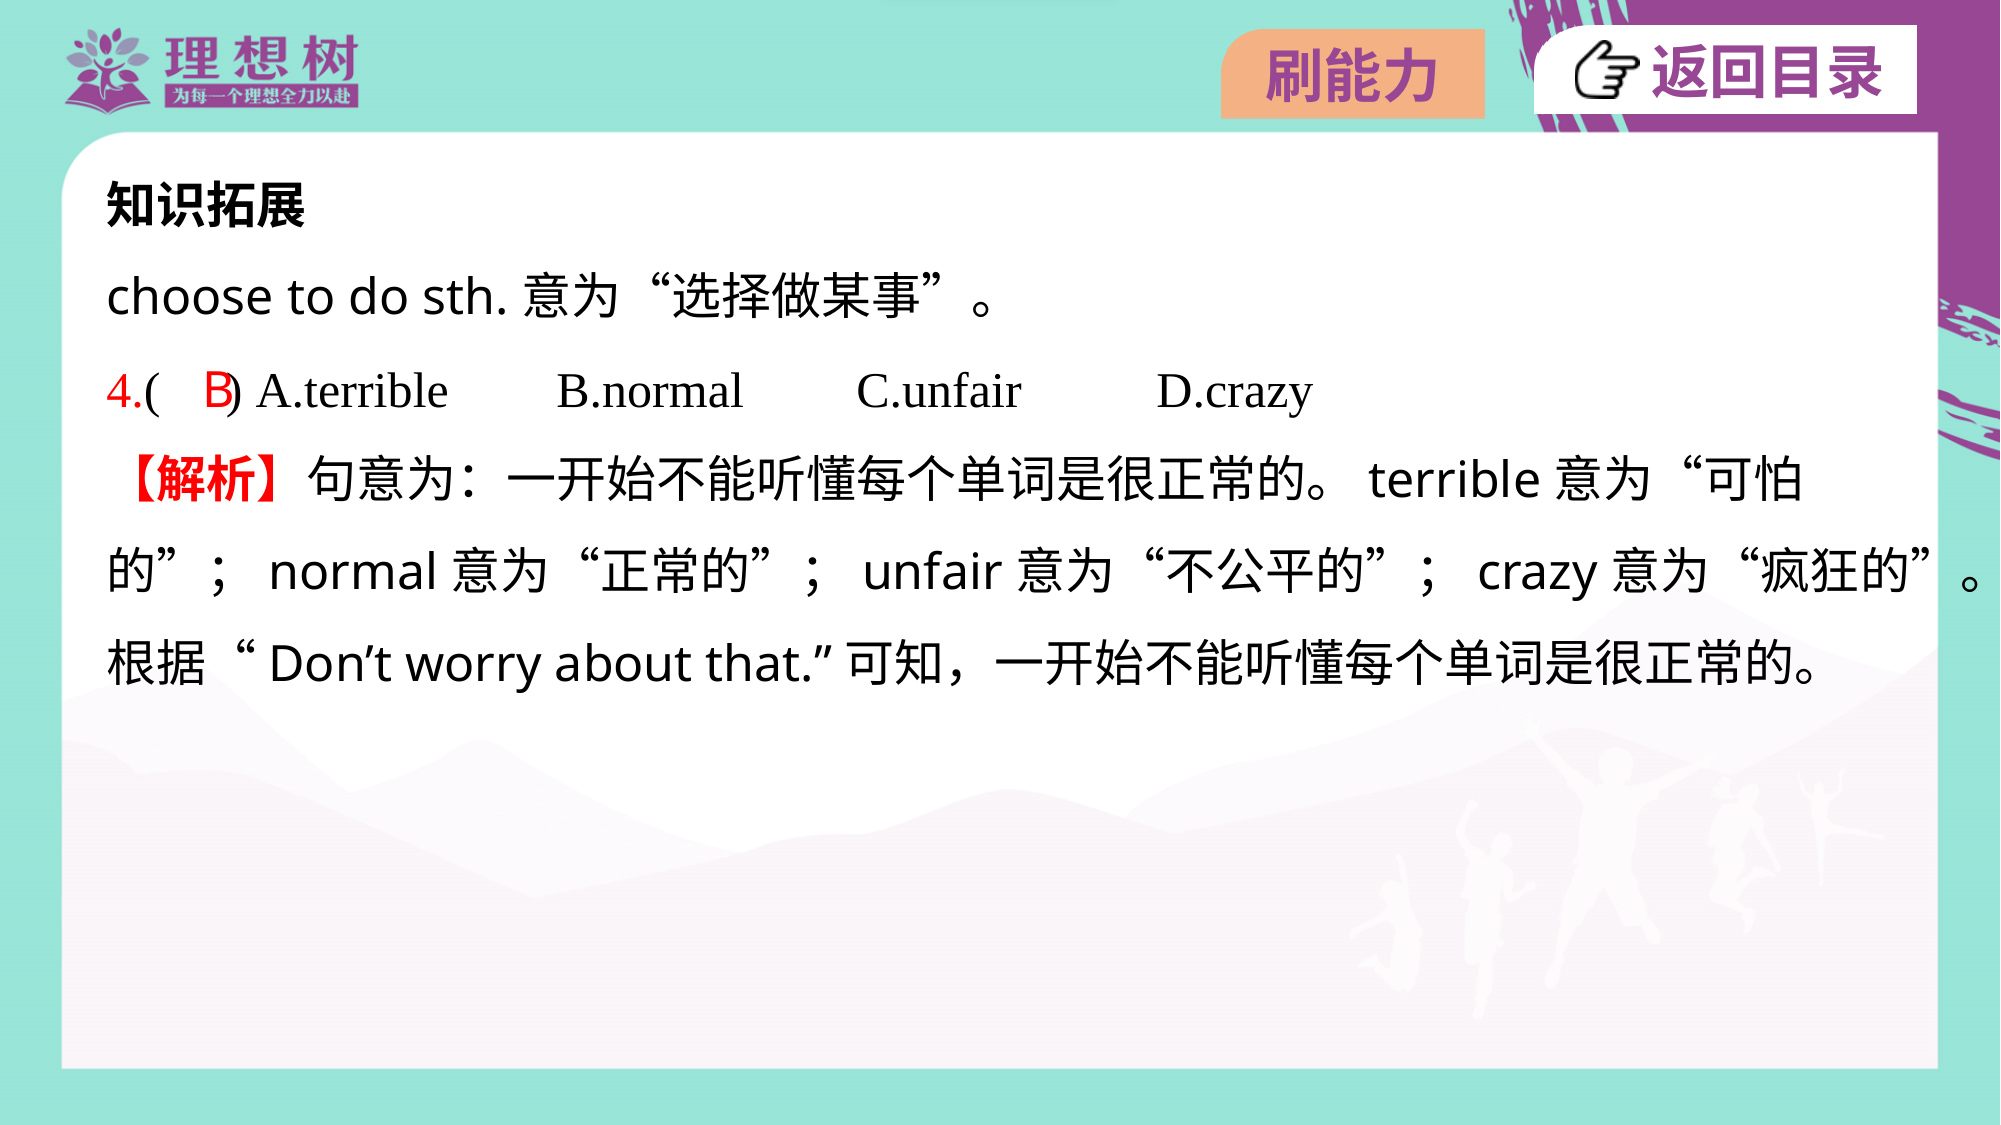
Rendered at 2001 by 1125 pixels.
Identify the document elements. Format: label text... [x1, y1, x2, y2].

text_box 【解析】句意为：一开始不能听懂每个单词是很正常的。terrible意为“可怕 的”；normal意为“正常的”；unfair意为“不公平的”；crazy意为“疯狂的”。 根据“Don’t worry about that.”可知，一开始不能听懂每个单词是很正常的。 [106, 416, 1895, 692]
picture [0, 0, 2000, 1125]
text_box 知识拓展 choose to do sth.意为“选择做某事”。 [106, 141, 1895, 325]
text_box 4.( ) A.terrible B.normal C.unfair D.crazy [106, 330, 188, 416]
text_box B [188, 330, 250, 416]
text_box 4.( ) A.terrible B.normal C.unfair D.crazy [250, 330, 1895, 416]
